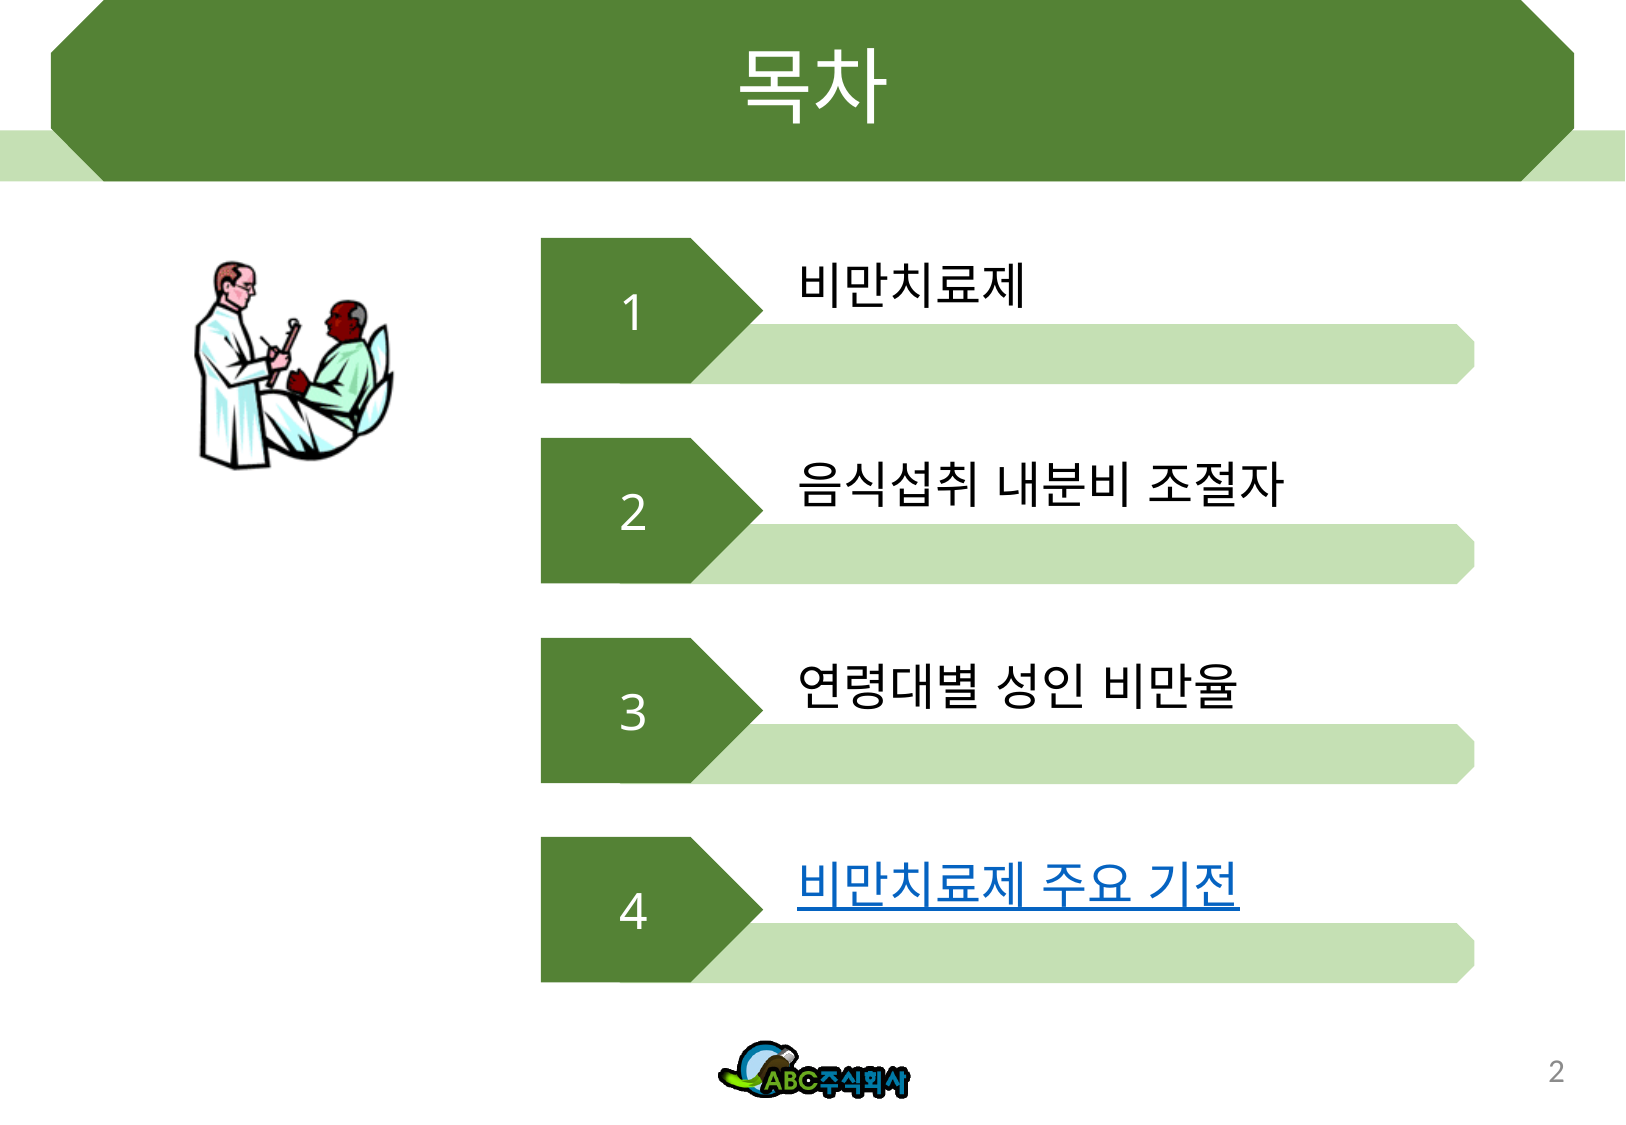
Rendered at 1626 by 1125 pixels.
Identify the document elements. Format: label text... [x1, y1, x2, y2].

text_box 3 [539, 636, 765, 785]
slide_number 2 [1214, 1039, 1580, 1100]
text_box 음식섭취 내분비 조절자 [782, 446, 1580, 522]
text_box 2 [539, 436, 765, 585]
text_box 비만치료제 주요 기전 [782, 846, 1580, 934]
text_box 연령대별 성인 비만율 [782, 647, 1580, 723]
text_box [620, 922, 1476, 985]
picture [709, 1034, 916, 1103]
text_box 4 [539, 835, 765, 984]
text_box [619, 323, 1476, 386]
title 목차 [0, 0, 1625, 182]
text_box [620, 523, 1476, 586]
text_box [620, 723, 1476, 786]
text_box 비만치료제 [782, 247, 1580, 322]
picture [170, 229, 453, 479]
text_box 1 [539, 236, 765, 385]
